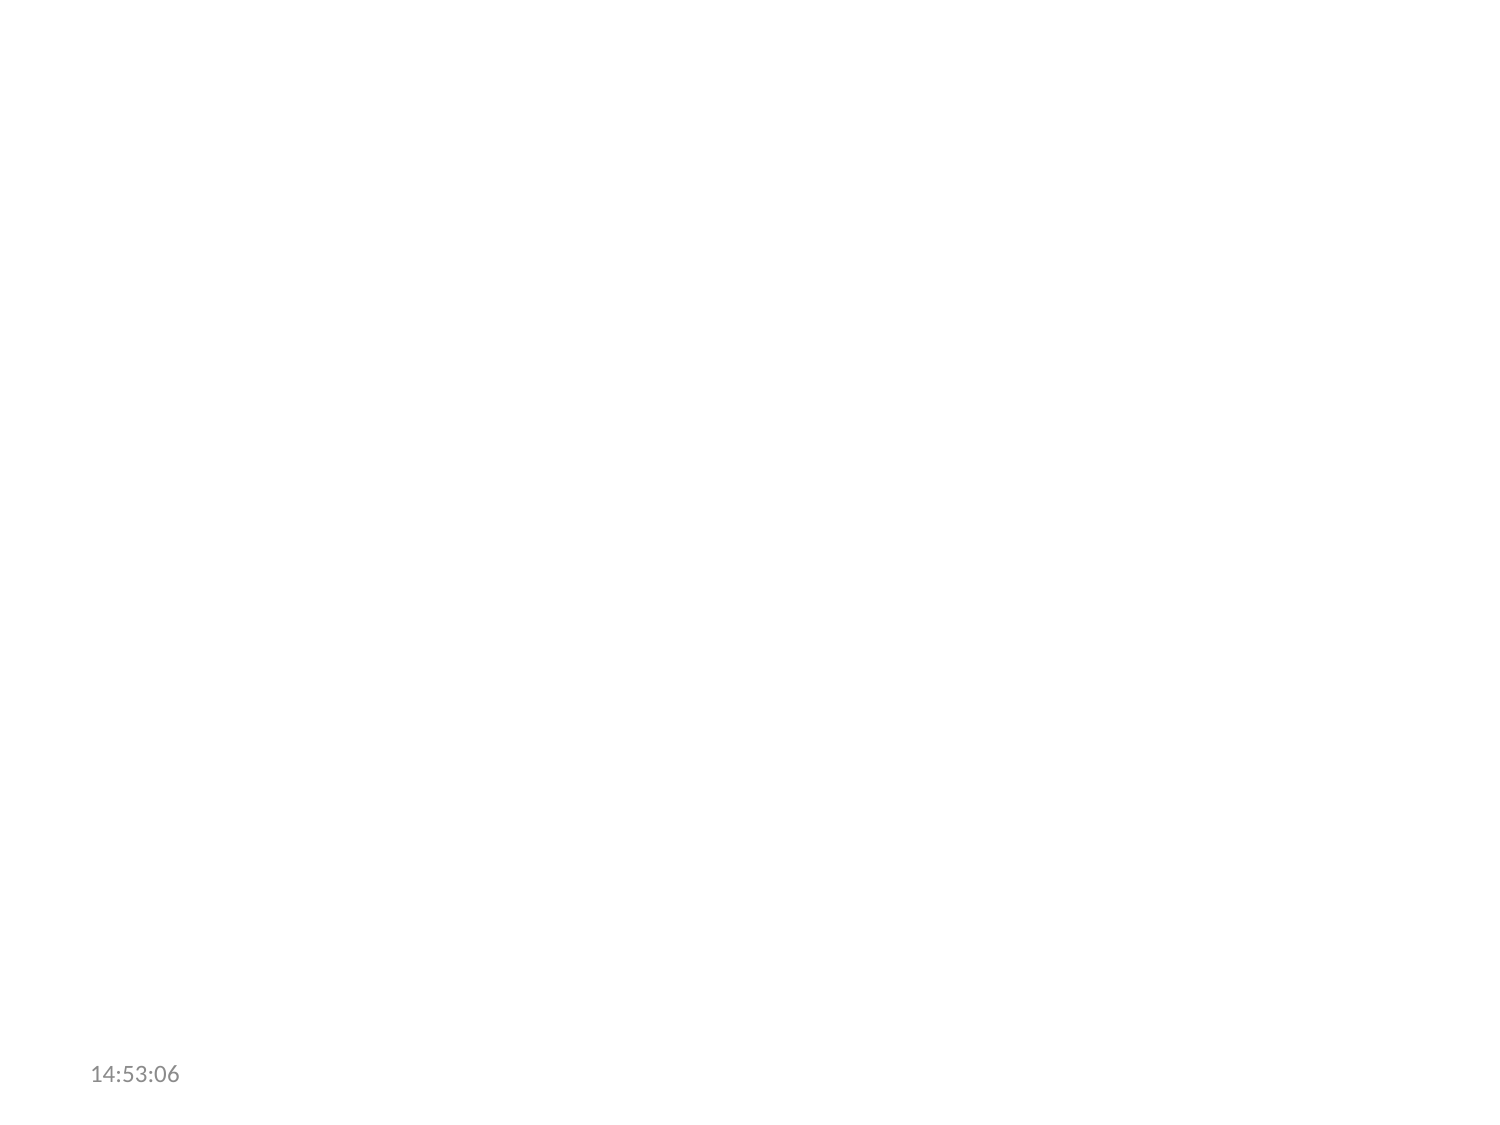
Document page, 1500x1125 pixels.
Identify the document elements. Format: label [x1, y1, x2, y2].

slide_number [75, 1042, 425, 1103]
